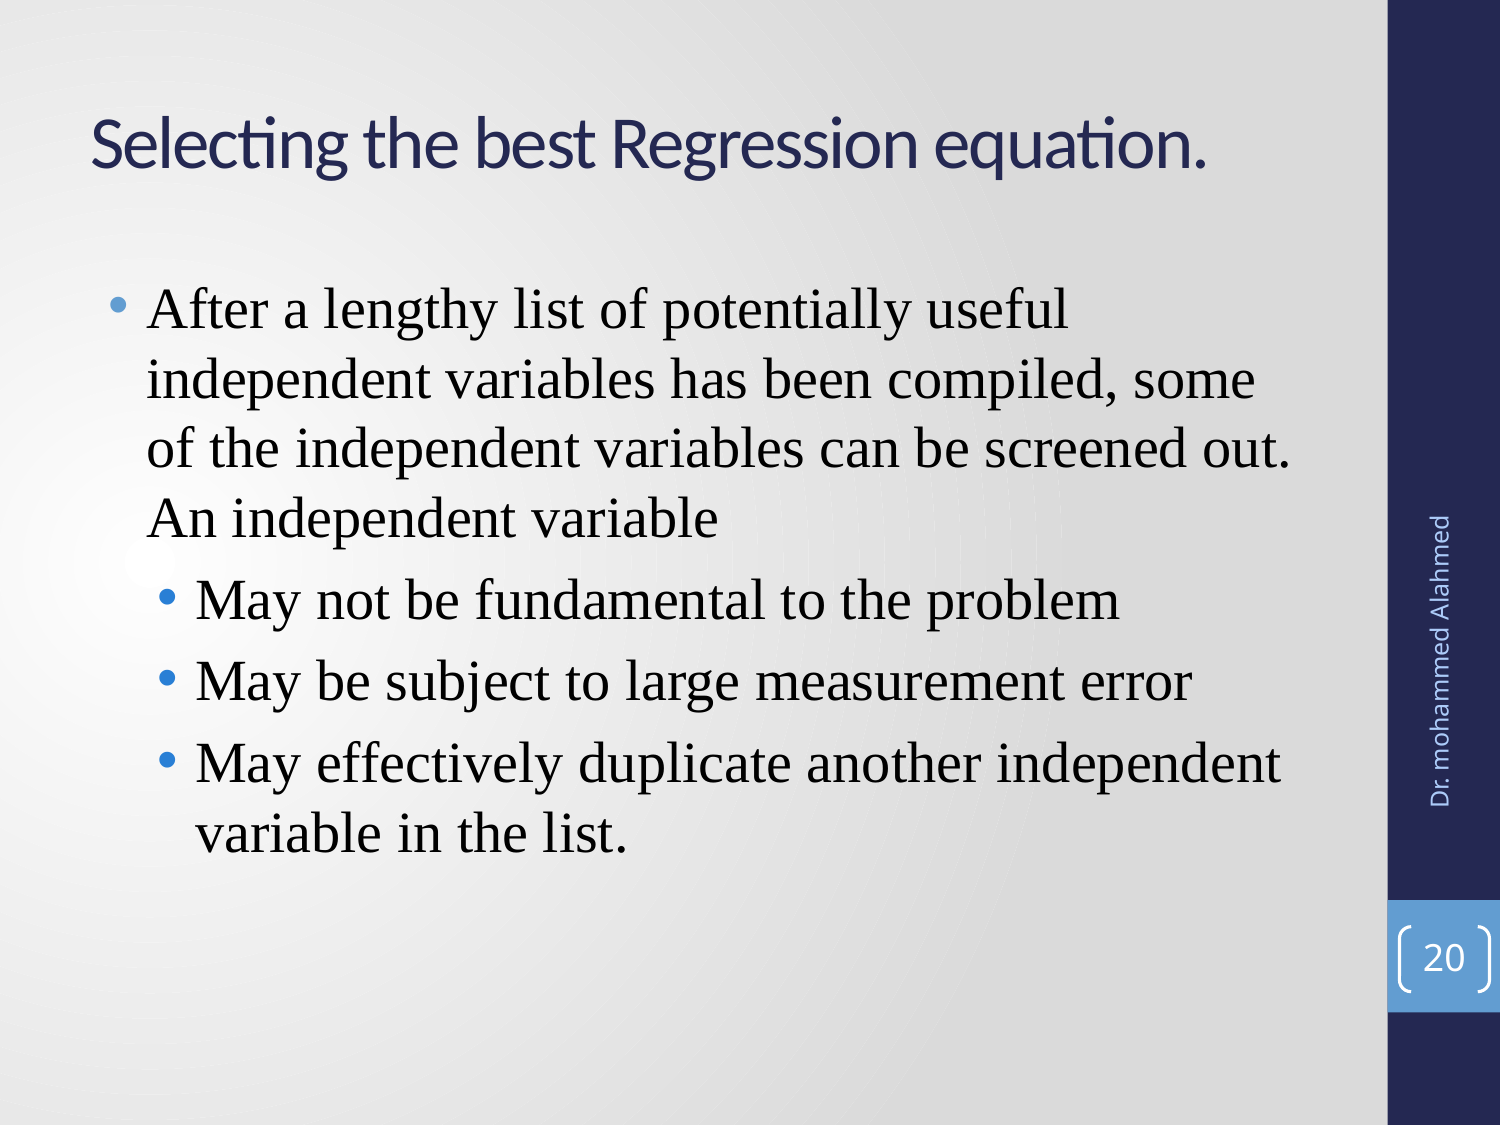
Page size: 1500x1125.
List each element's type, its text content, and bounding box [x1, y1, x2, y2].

title Selecting the best Regression equation. [75, 45, 1325, 233]
footer Dr. mohammed Alahmed [1408, 500, 1469, 889]
slide_number 20 [1397, 925, 1492, 994]
list After a lengthy list of potentially useful independent variables has been compiled, some of the independent variables can be screened out. An independent variable May not be fundamental to the problem May be subject to large measurement error May effectively duplicate another independent variable in the list. [75, 262, 1325, 1050]
